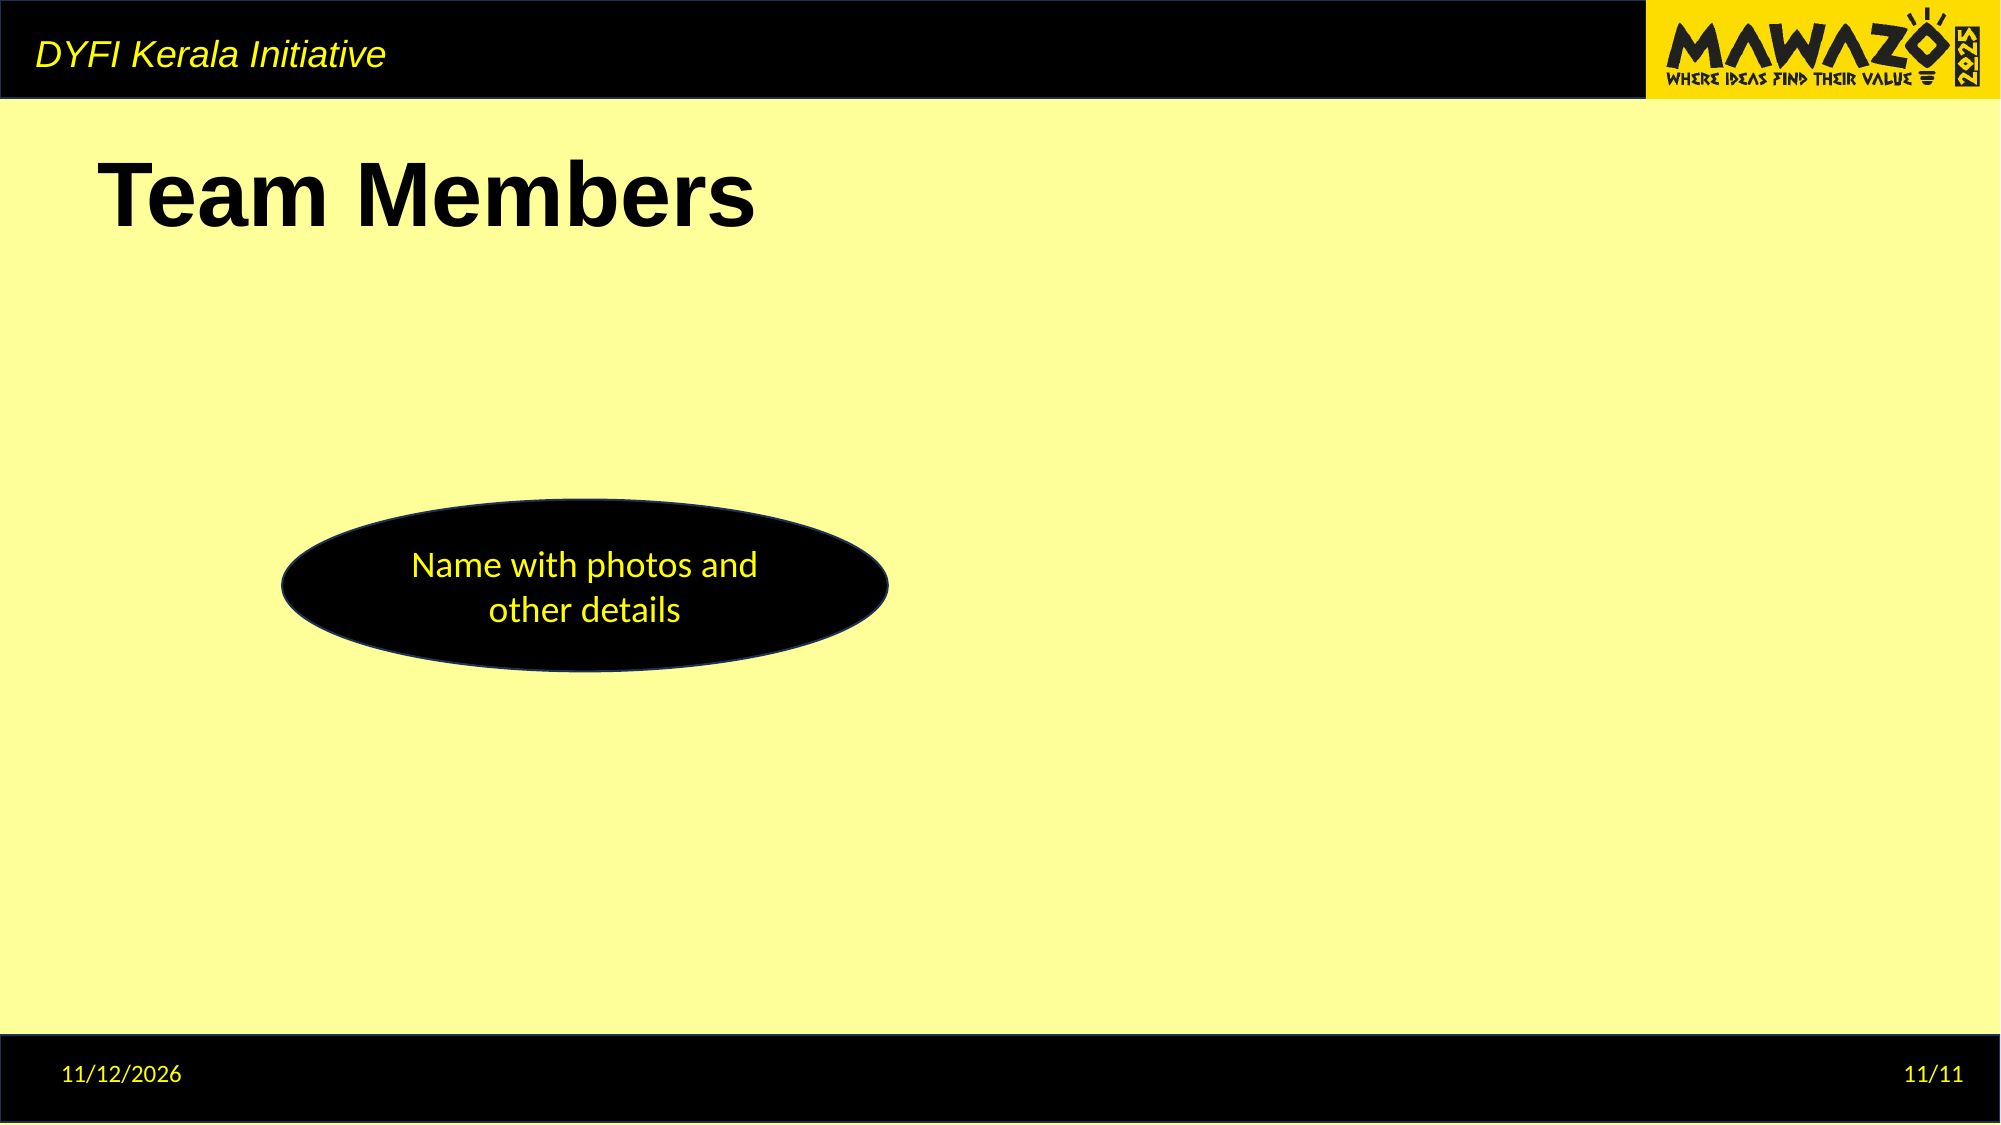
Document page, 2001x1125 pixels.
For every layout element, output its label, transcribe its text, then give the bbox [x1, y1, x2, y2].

slide_number 11/11 [1529, 1042, 1980, 1103]
picture [1645, 0, 2001, 99]
text_box Name with photos and other details [281, 498, 889, 673]
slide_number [45, 1042, 496, 1103]
title Team Members [82, 87, 1808, 306]
